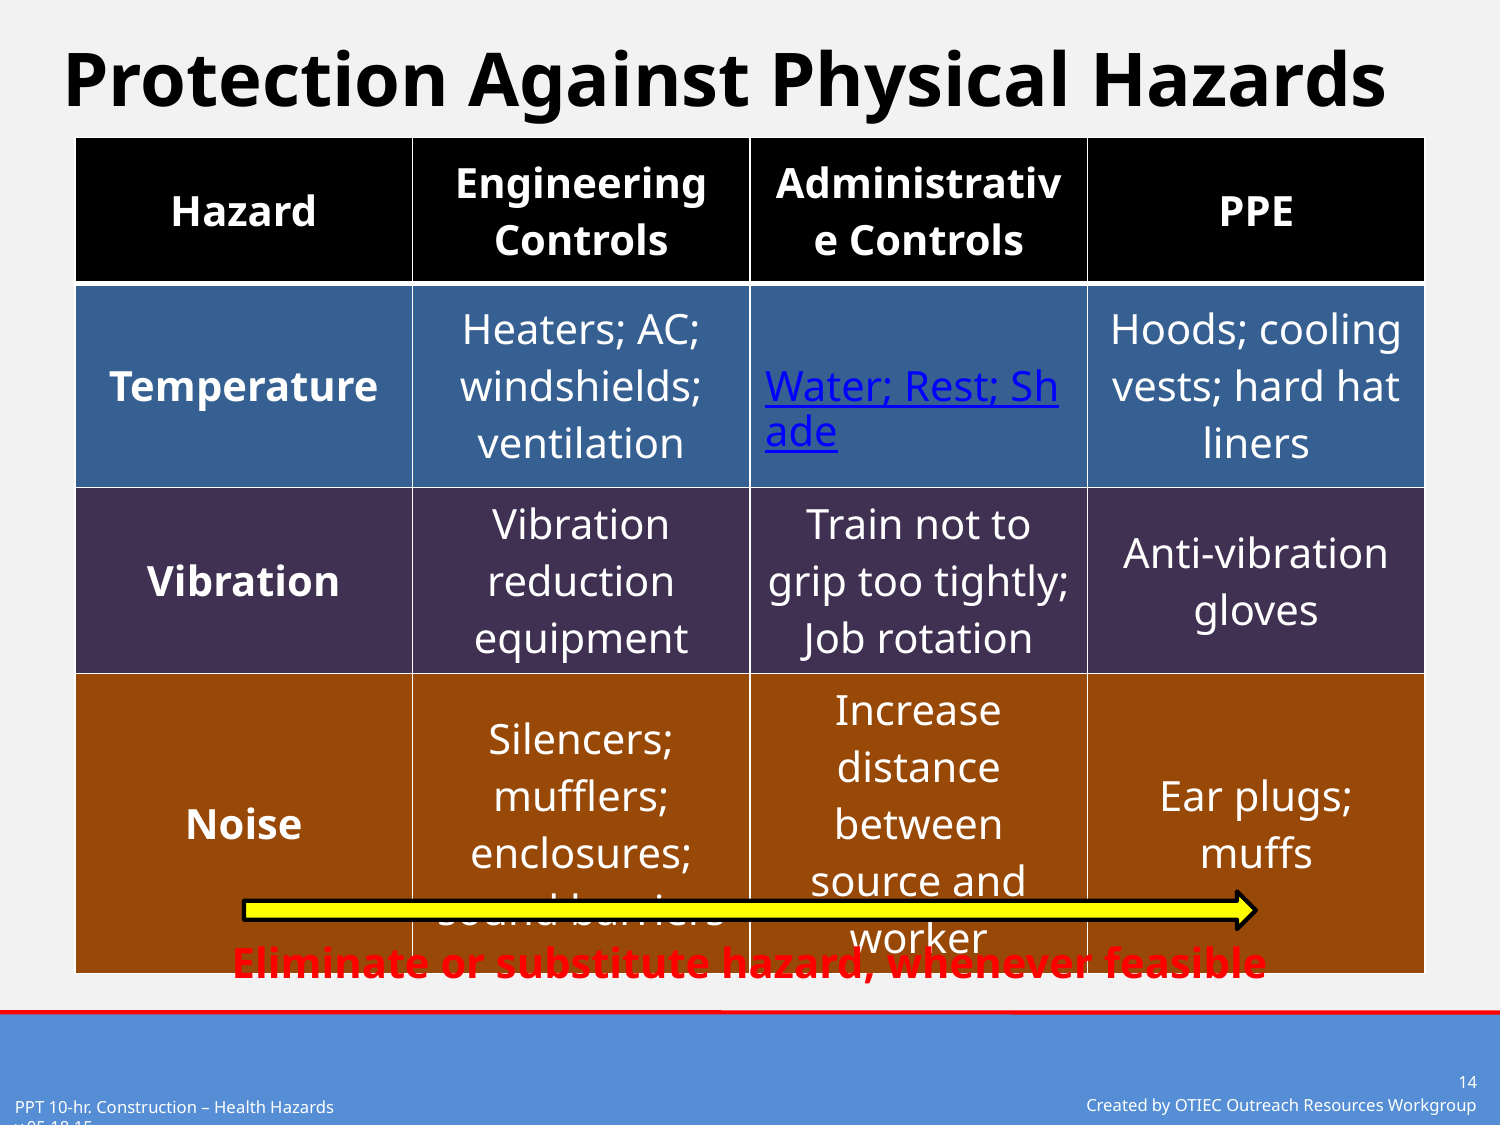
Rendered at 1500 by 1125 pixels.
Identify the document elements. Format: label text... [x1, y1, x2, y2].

table_cell Train not to grip too tightly; Job rotation [751, 488, 1087, 673]
table_cell Increase distance between source and worker [751, 922, 1087, 929]
text_box [241, 889, 1258, 932]
table_header Hazard [76, 138, 412, 281]
table_cell Vibration [76, 488, 412, 673]
table_cell Increase distance between source and worker [751, 674, 1087, 898]
table_header Administrative Controls [751, 138, 1087, 281]
table_cell Temperature [76, 286, 412, 487]
table_cell Heaters; AC; windshields; ventilation [413, 286, 749, 487]
table_cell Silencers; mufflers; enclosures; sound barriers [413, 674, 749, 898]
title Protection Against Physical Hazards [24, 24, 1425, 213]
table_cell Anti-vibration gloves [1088, 488, 1424, 673]
table_cell Noise [76, 674, 412, 973]
table_header Engineering Controls [413, 138, 749, 281]
table_cell Silencers; mufflers; enclosures; sound barriers [413, 922, 749, 929]
text_box Eliminate or substitute hazard, whenever feasible [187, 929, 1313, 995]
table_cell Vibration reduction equipment [413, 488, 749, 673]
table_cell Hoods; cooling vests; hard hat liners [1088, 286, 1424, 487]
table_header PPE [1088, 138, 1424, 281]
table_cell Water; Rest; Shade [751, 286, 1087, 487]
table_cell Ear plugs; muffs [1088, 674, 1424, 973]
